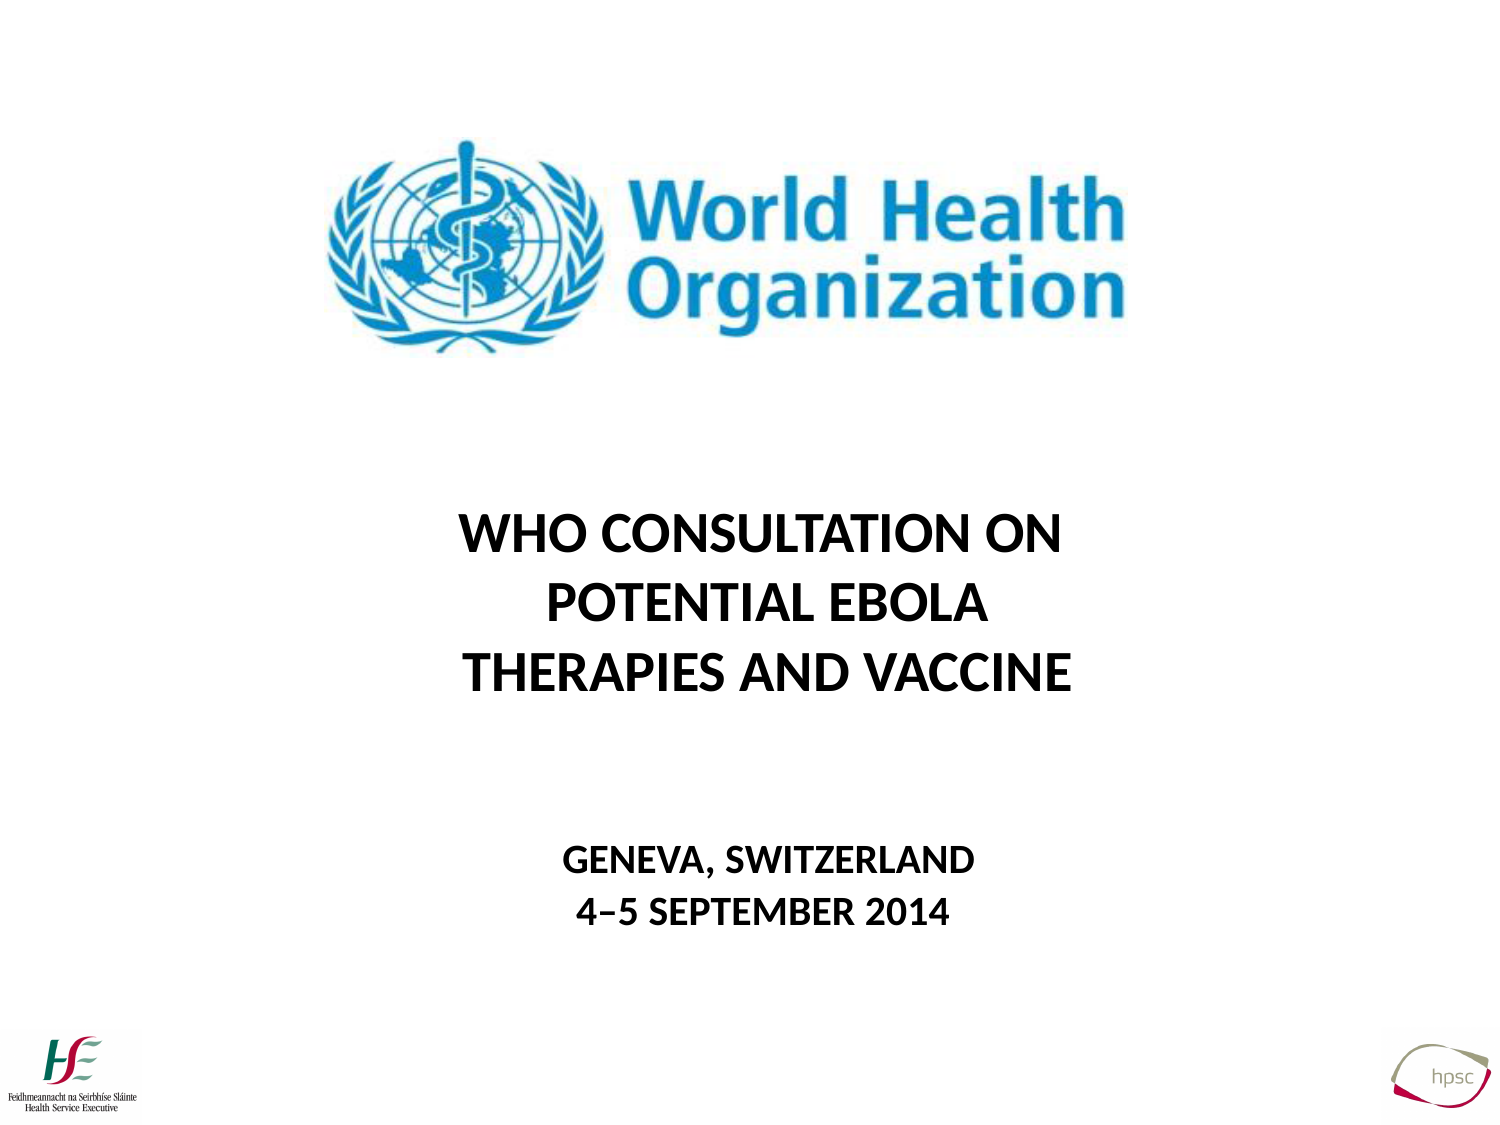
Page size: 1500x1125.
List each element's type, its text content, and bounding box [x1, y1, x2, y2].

text_box WHO CONSULTATION ON POTENTIAL EBOLA THERAPIES AND VACCINE GENEVA, SWITZERLAND 4–5 SEPTEMBER 2014 [407, 441, 1128, 941]
picture [1381, 1026, 1500, 1125]
picture [0, 1029, 142, 1125]
picture [324, 136, 1129, 358]
